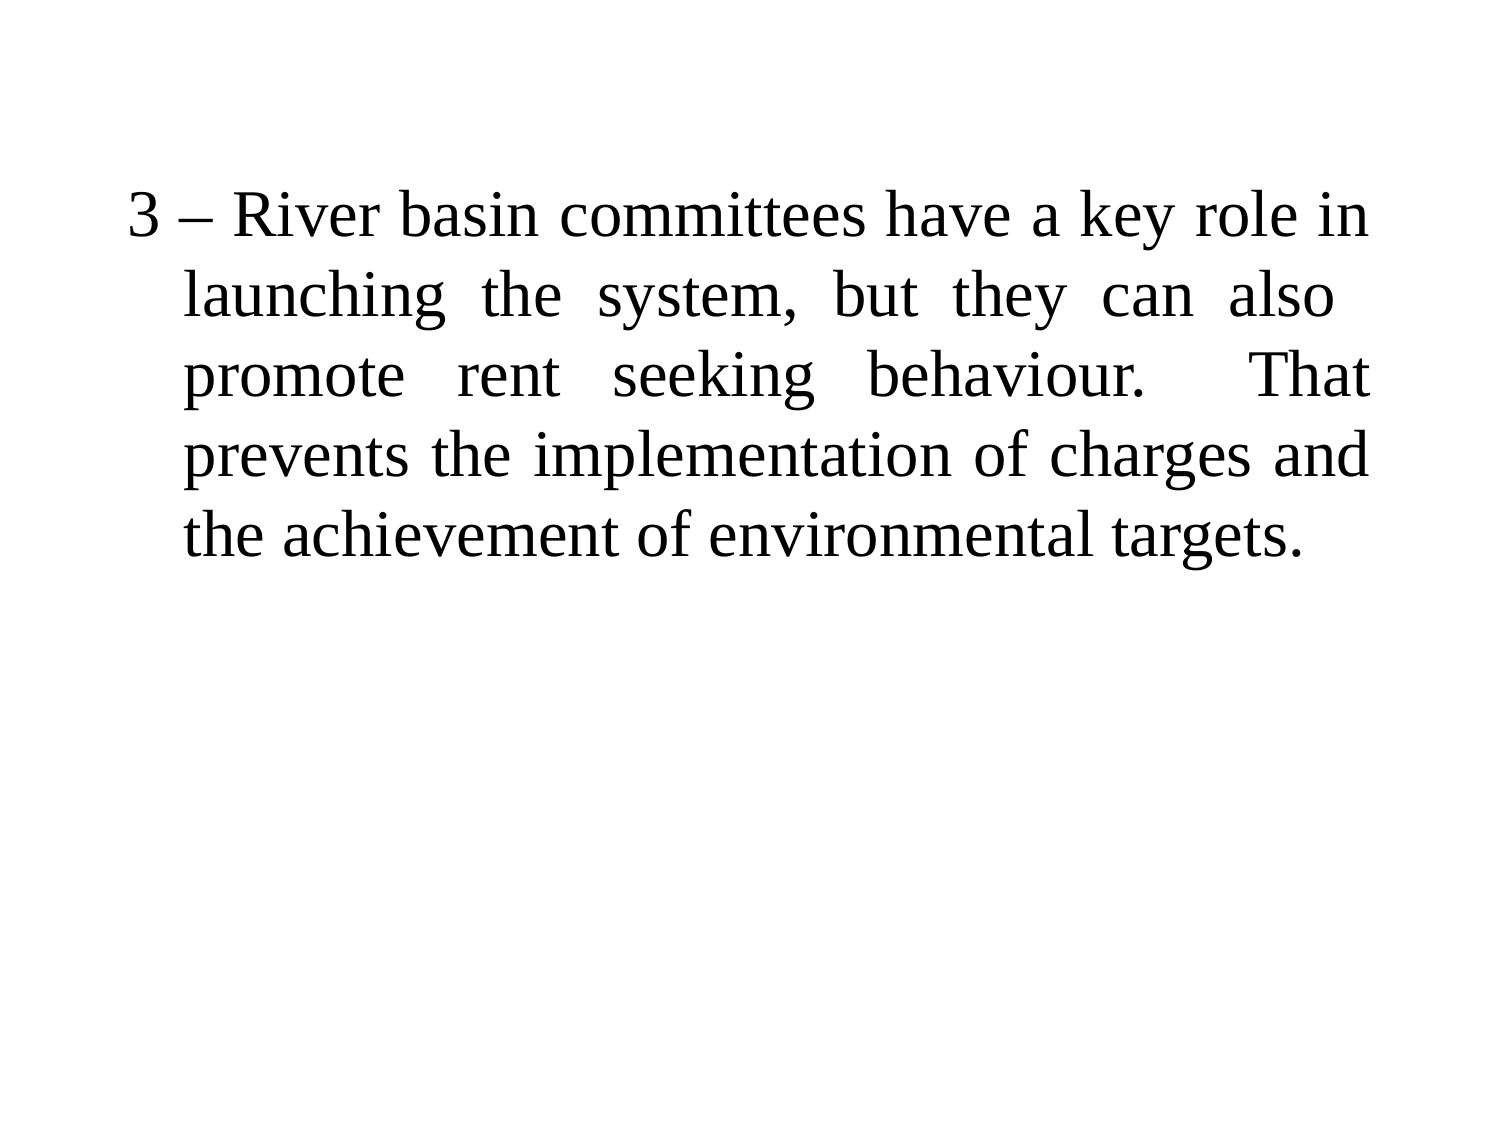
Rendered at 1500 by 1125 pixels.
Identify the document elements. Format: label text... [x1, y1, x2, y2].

list 3 – River basin committees have a key role in launching the system, but they can also promote rent seeking behaviour. That prevents the implementation of charges and the achievement of environmental targets. [112, 162, 1388, 1001]
